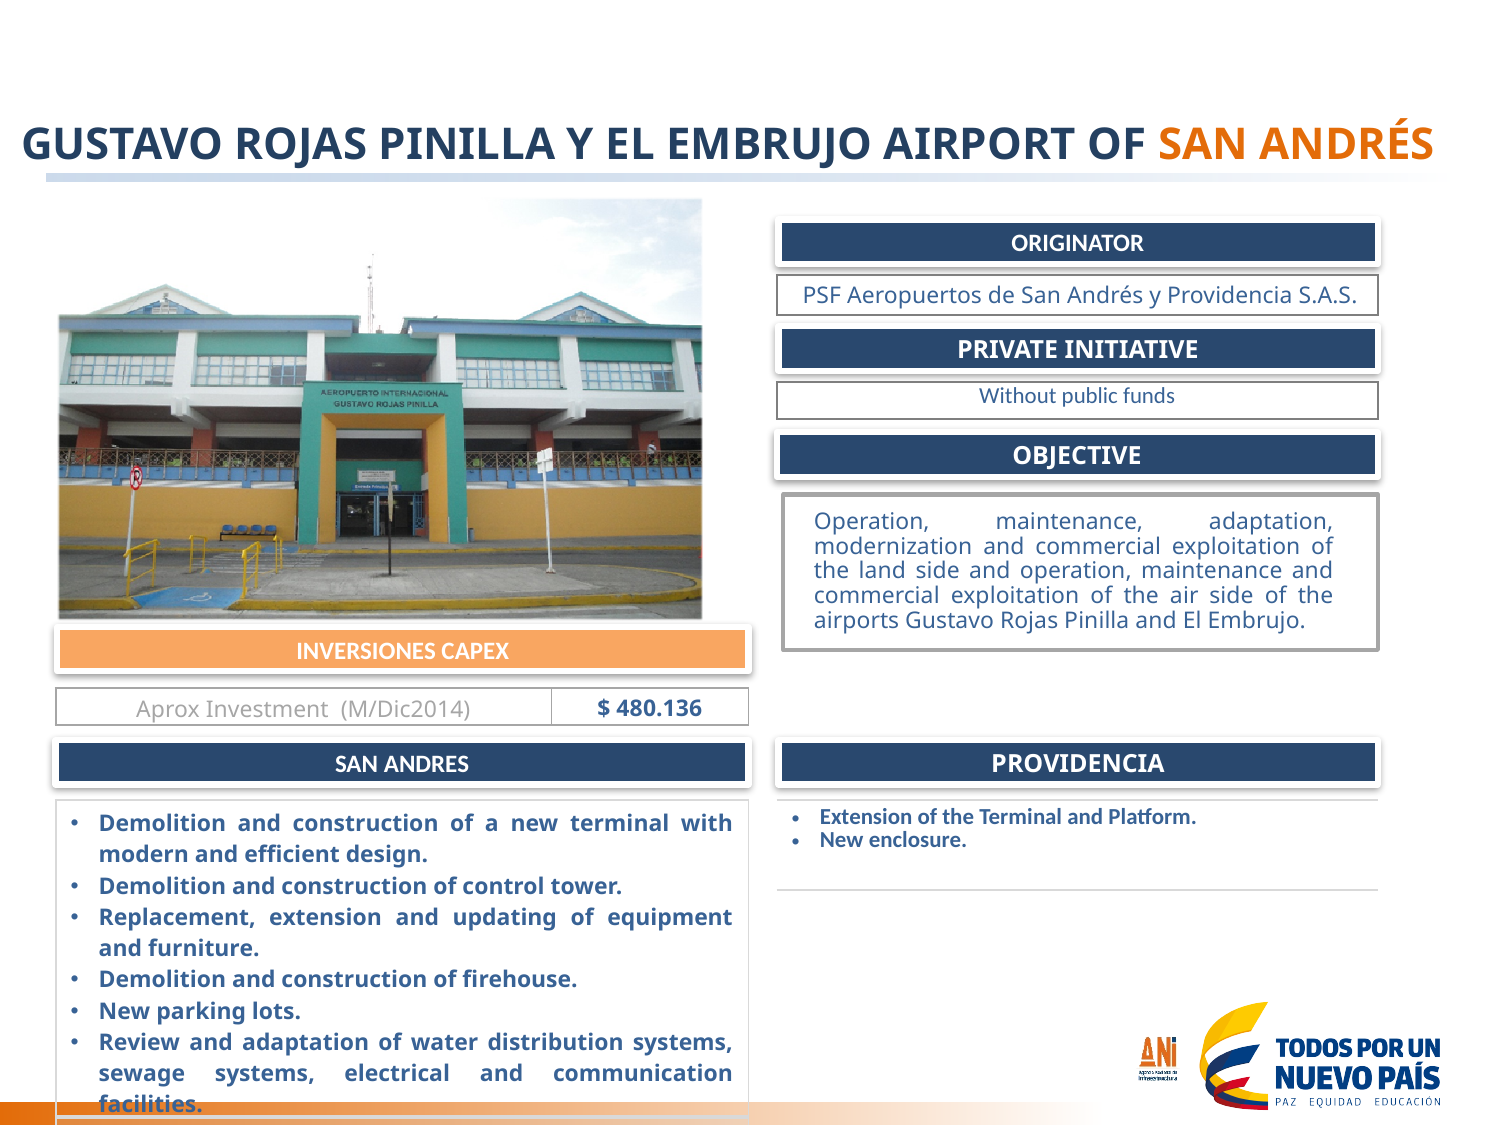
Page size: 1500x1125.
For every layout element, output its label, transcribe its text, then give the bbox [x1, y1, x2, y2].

table_header Without public funds [778, 383, 1377, 418]
table_header PSF Aeropuertos de San Andrés y Providencia S.A.S. [778, 276, 1377, 314]
picture [57, 197, 703, 621]
text_box PROVIDENCIA [778, 739, 1378, 785]
table_header Demolition and construction of a new terminal with modern and efficient design. Demolition and construction of control tower. Replacement, extension and updating of equipment and furniture. Demolition and construction of firehouse. New parking lots. Review and adaptation of water distribution systems, sewage systems, electrical and communication facilities. New enclosure. [57, 801, 748, 1115]
picture [1194, 997, 1445, 1115]
text_box PRIVATE INITIATIVE [778, 326, 1378, 371]
picture [1128, 1030, 1186, 1087]
text_box OBJECTIVE [776, 432, 1378, 477]
table_cell [57, 1119, 748, 1125]
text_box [776, 489, 1379, 651]
text_box SAN ANDRES [55, 739, 749, 785]
table_header Extension of the Terminal and Platform. New enclosure. [777, 801, 1378, 889]
table_header Aprox Investment (M/Dic2014) [57, 689, 551, 724]
table_header $ 480.136 [552, 689, 748, 724]
text_box ORIGINATOR [778, 219, 1378, 265]
text_box INVERSIONES CAPEX [57, 626, 749, 672]
text_box GUSTAVO ROJAS PINILLA Y EL EMBRUJO AIRPORT OF SAN ANDRÉS [21, 75, 1465, 168]
